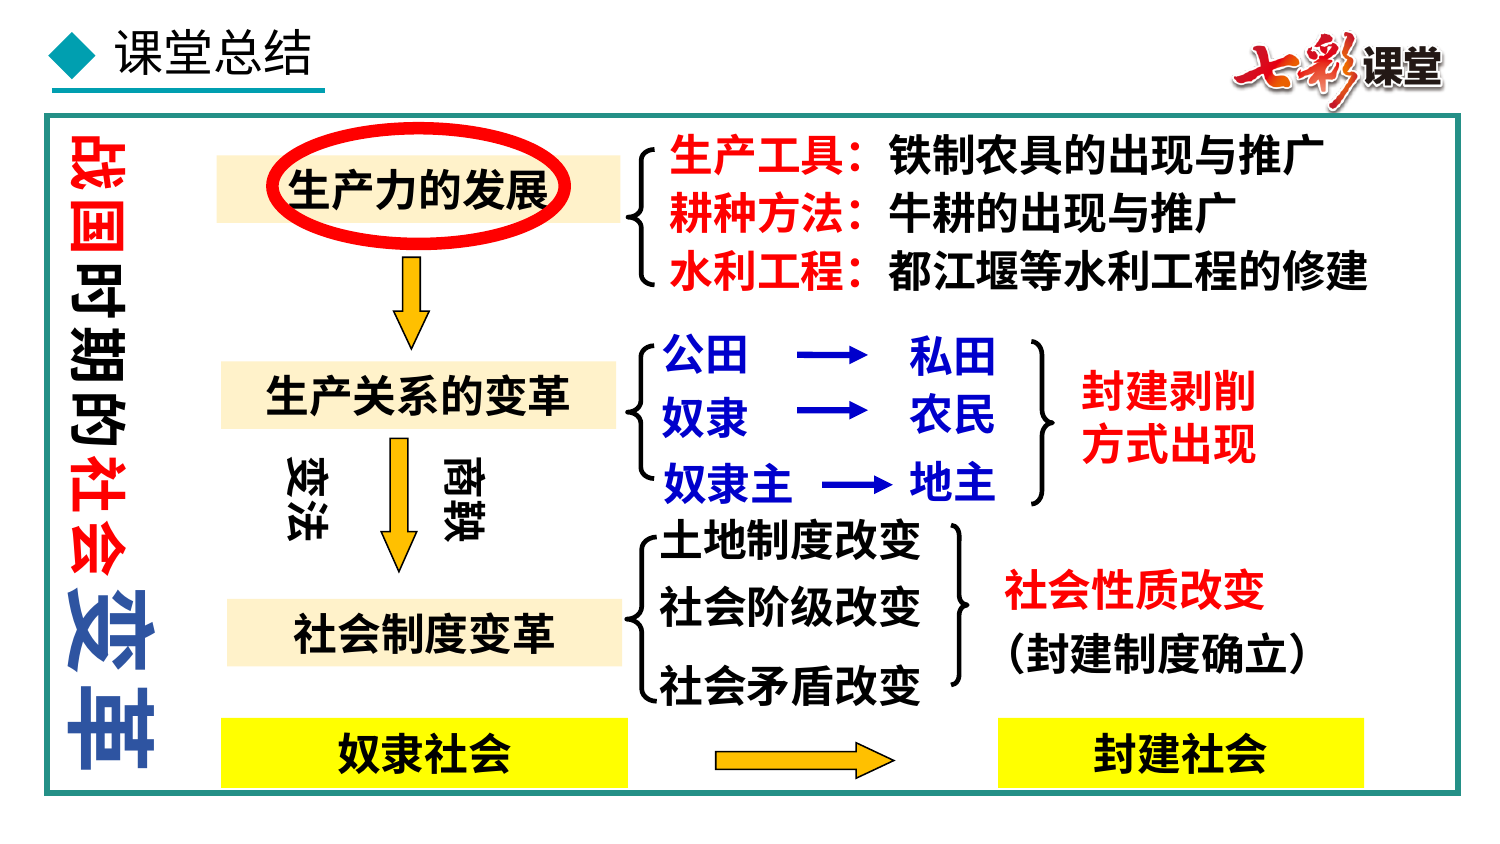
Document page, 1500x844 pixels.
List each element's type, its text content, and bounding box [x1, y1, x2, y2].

picture [1228, 26, 1449, 113]
text_box 生产力的发展 [534, 155, 621, 223]
text_box 地主 [895, 447, 1030, 515]
text_box 私田 [895, 321, 1048, 389]
text_box 封建社会 [998, 717, 1365, 788]
text_box 耕种方法：牛耕的出现与推广 [654, 178, 1329, 236]
text_box 水利工程：都江堰等水利工程的修建 [654, 236, 1417, 305]
text_box [627, 345, 655, 478]
text_box [627, 149, 654, 285]
text_box 奴隶主 [648, 448, 810, 505]
text_box [1031, 341, 1053, 505]
text_box 社会阶级改变 [644, 572, 950, 640]
text_box 公田 [646, 318, 793, 387]
text_box 社会矛盾改变 [644, 651, 968, 720]
text_box 商鞅 变法 [319, 447, 534, 559]
text_box [272, 128, 565, 244]
text_box [626, 542, 657, 696]
text_box [393, 559, 405, 572]
text_box 农民 [895, 379, 1031, 447]
text_box 土地制度改变 [644, 505, 968, 572]
text_box [797, 348, 869, 362]
text_box 奴隶 [646, 383, 784, 451]
text_box [393, 257, 430, 349]
text_box [390, 438, 408, 447]
text_box [822, 478, 893, 491]
text_box [715, 742, 894, 779]
text_box 生产工具：铁制农具的出现与推广 [654, 120, 1429, 188]
text_box 战国时期的社会变革 [30, 36, 195, 844]
text_box 生产力的发展 [216, 155, 303, 223]
text_box 封建剥削方式出现 [1066, 356, 1298, 477]
text_box （封建制度确立） [968, 619, 1353, 687]
text_box 生产关系的变革 [221, 361, 617, 429]
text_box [950, 524, 1329, 686]
text_box 社会制度变革 [227, 598, 623, 667]
text_box 奴隶社会 [221, 717, 628, 788]
text_box [797, 403, 869, 417]
